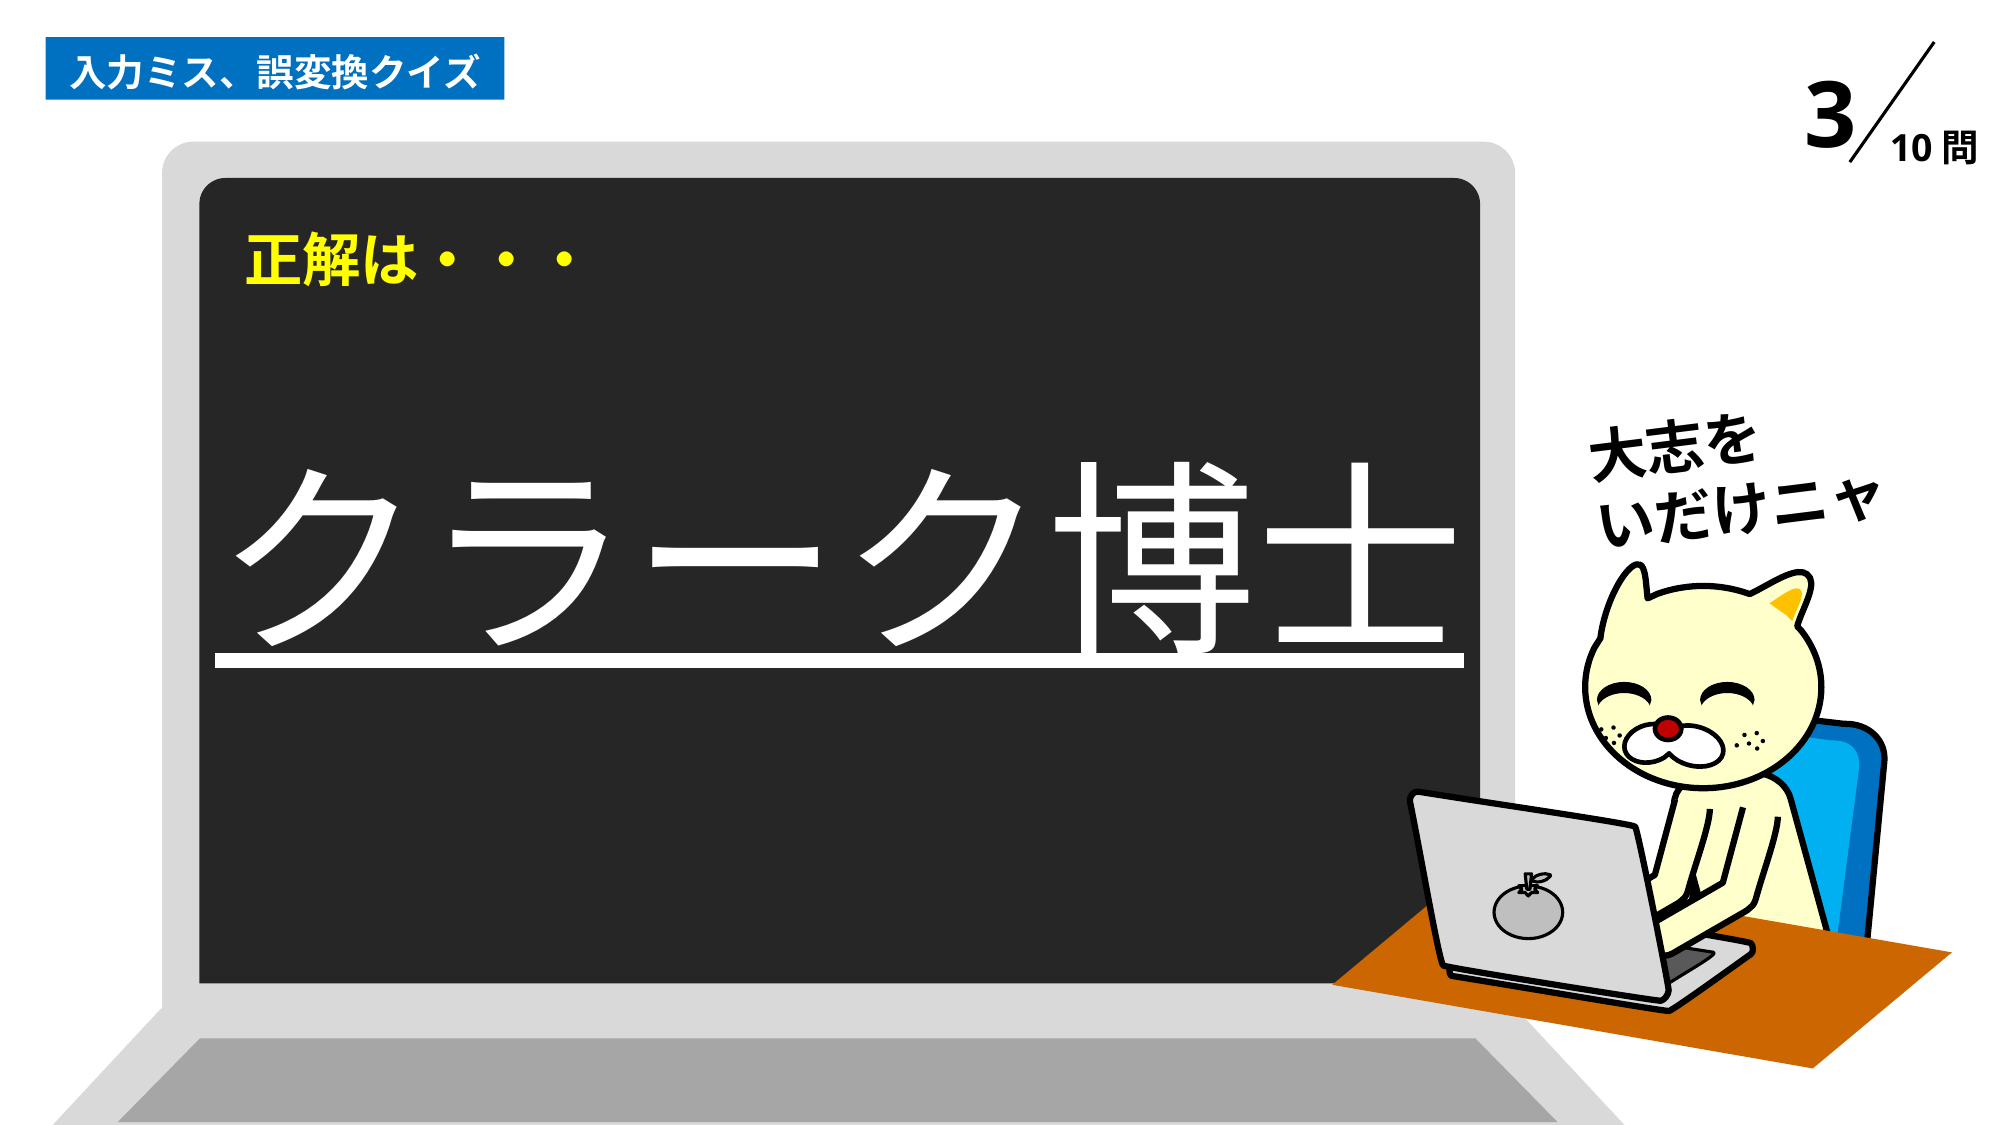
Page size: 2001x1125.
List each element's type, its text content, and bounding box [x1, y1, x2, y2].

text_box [1849, 41, 1935, 163]
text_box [1452, 917, 1750, 1001]
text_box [1395, 810, 1683, 982]
text_box [1672, 799, 1710, 891]
text_box [1674, 774, 1827, 930]
text_box [199, 177, 1481, 984]
text_box 3 [1789, 48, 1872, 173]
text_box 10問 [1875, 116, 1995, 177]
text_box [1734, 730, 1766, 751]
text_box 大志を いだけニャ [1568, 375, 1907, 570]
text_box クラーク博士 [200, 421, 1480, 687]
text_box [1471, 917, 1952, 1069]
text_box [1766, 737, 1860, 932]
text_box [1598, 725, 1623, 746]
text_box [1596, 681, 1652, 706]
text_box [1625, 723, 1724, 767]
text_box [1654, 717, 1682, 740]
text_box 入力ミス、誤変換クイズ [45, 37, 505, 100]
text_box [1700, 681, 1755, 706]
text_box [117, 1038, 1558, 1123]
text_box 正解は・・・ [229, 215, 609, 301]
text_box [52, 1008, 1625, 1125]
text_box [1688, 807, 1778, 916]
text_box [1692, 885, 1698, 899]
text_box [1769, 588, 1802, 622]
text_box [1332, 936, 1449, 1006]
text_box [1585, 564, 1822, 789]
text_box [162, 141, 1516, 1008]
text_box [1807, 720, 1885, 937]
